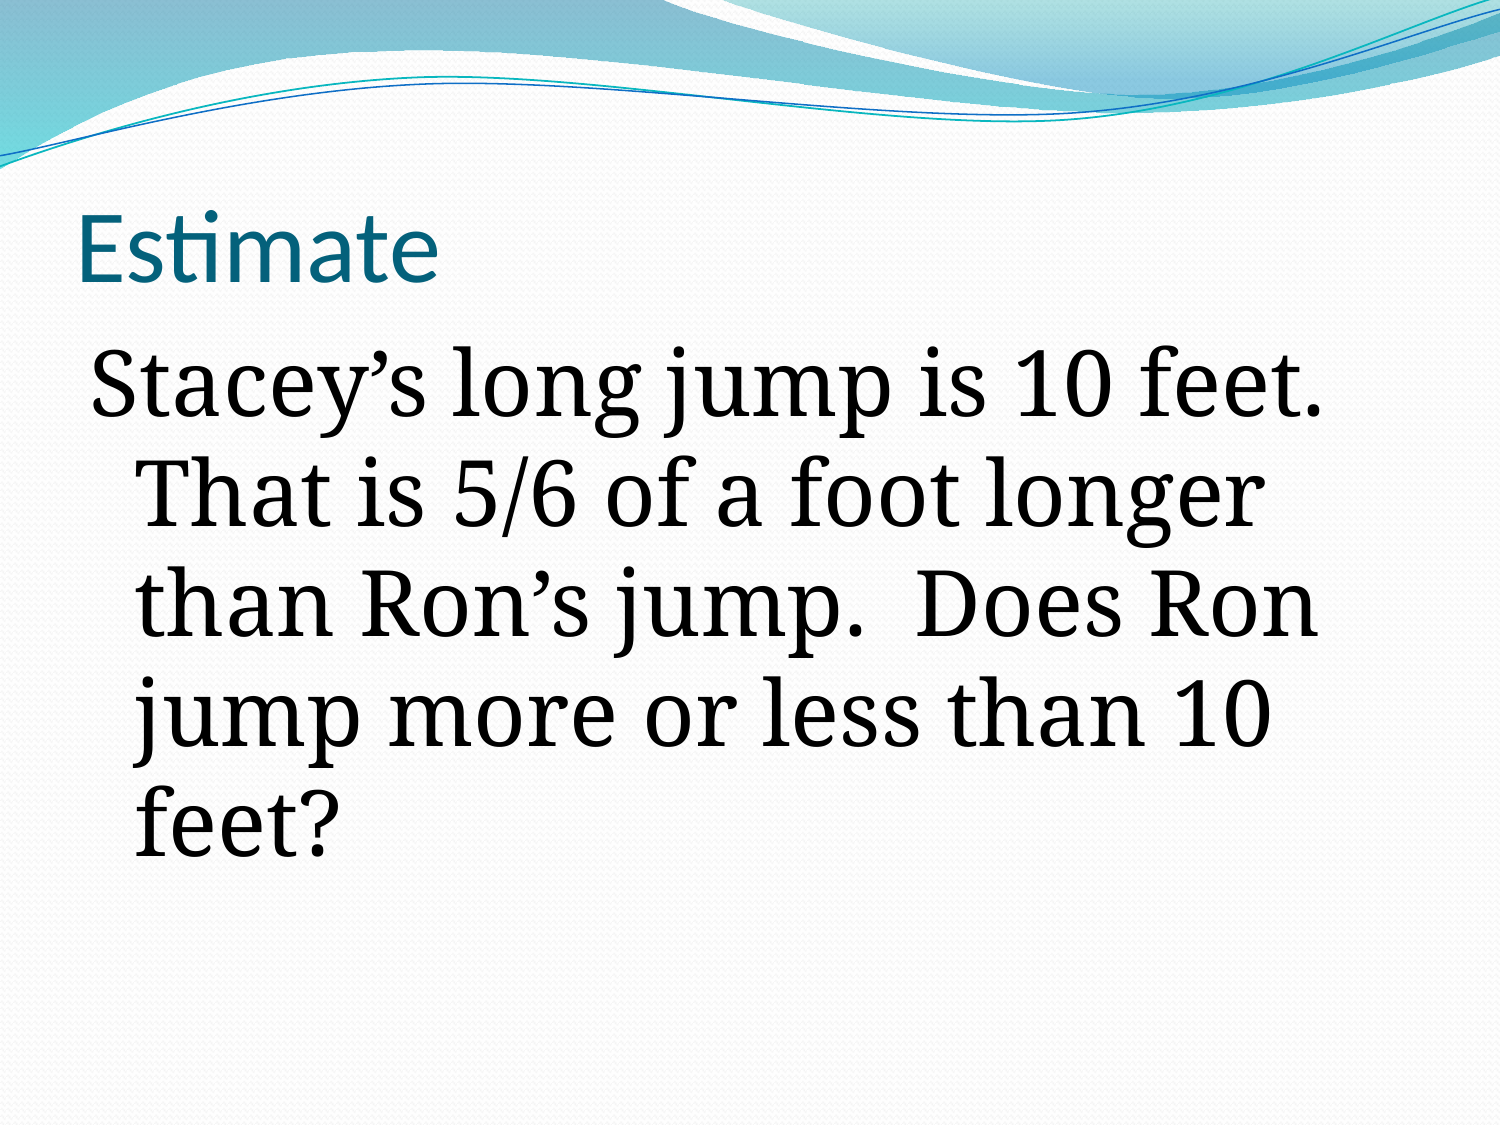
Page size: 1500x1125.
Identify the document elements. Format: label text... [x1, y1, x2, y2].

list Stacey’s long jump is 10 feet. That is 5/6 of a foot longer than Ron’s jump. Does Ron jump more or less than 10 feet? [75, 317, 1425, 1038]
title Estimate [75, 115, 1425, 303]
